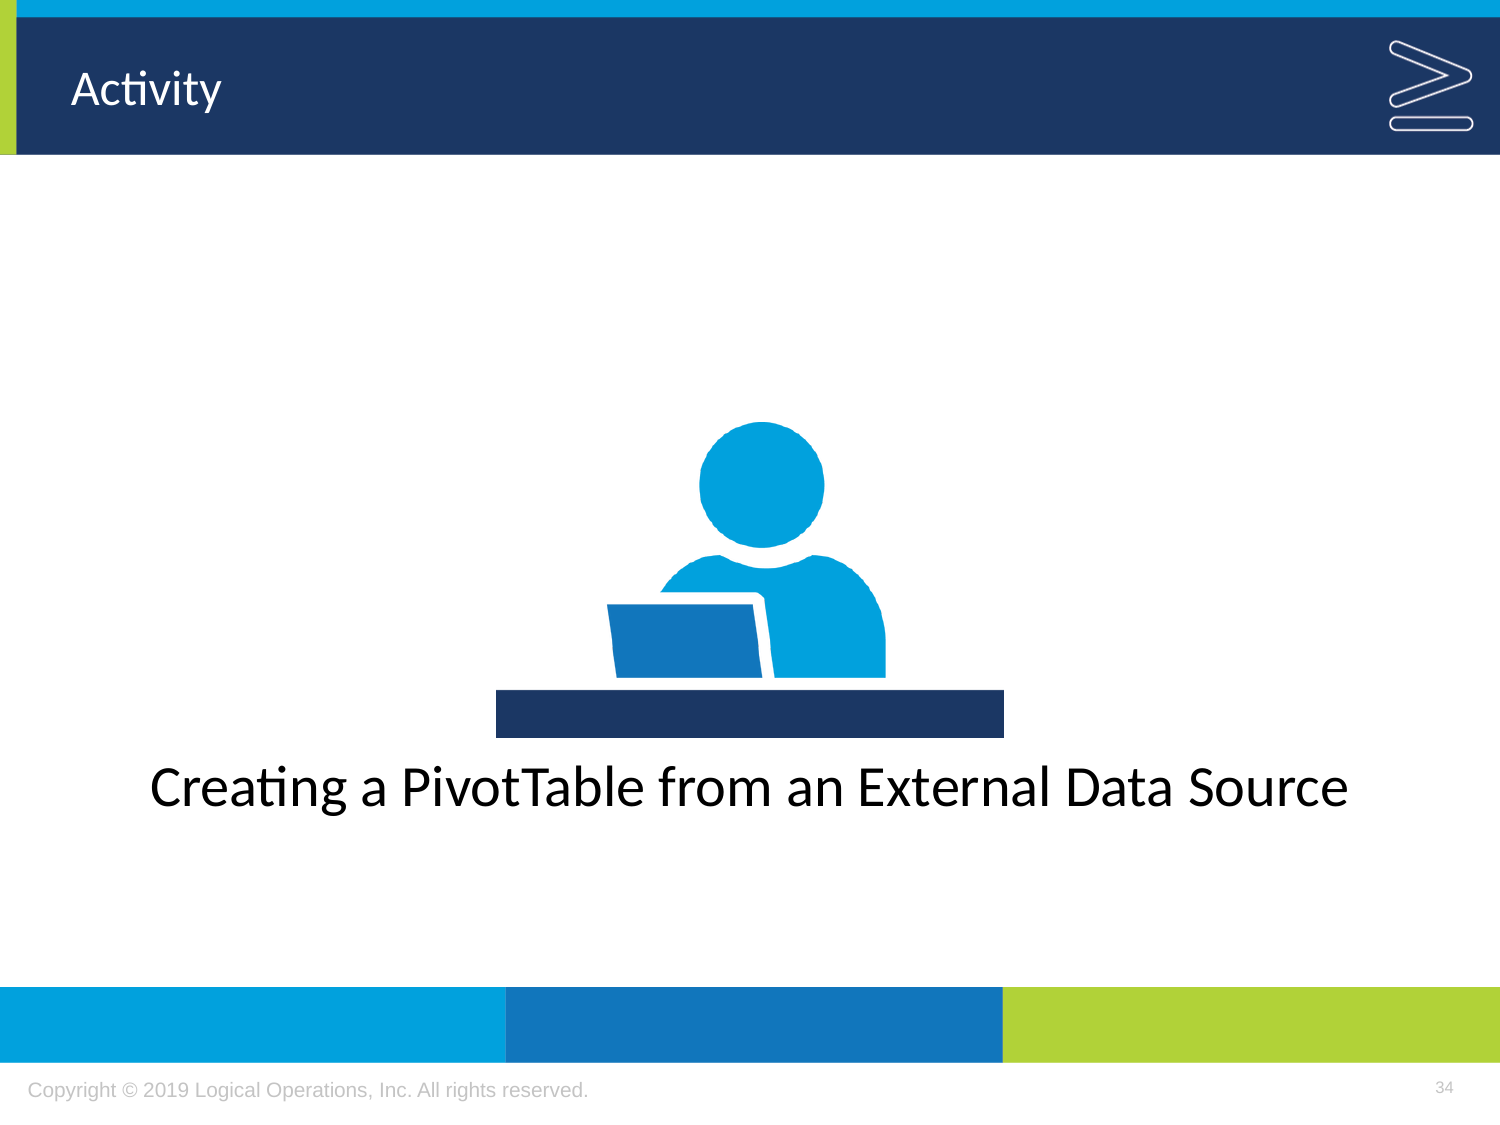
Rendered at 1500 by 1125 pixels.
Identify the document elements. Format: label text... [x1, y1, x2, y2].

slide_number 34 [1118, 1057, 1469, 1118]
picture [0, 0, 1500, 155]
list Creating a PivotTable from an External Data Source [93, 740, 1407, 841]
picture [506, 987, 1500, 1063]
picture [496, 422, 1004, 738]
